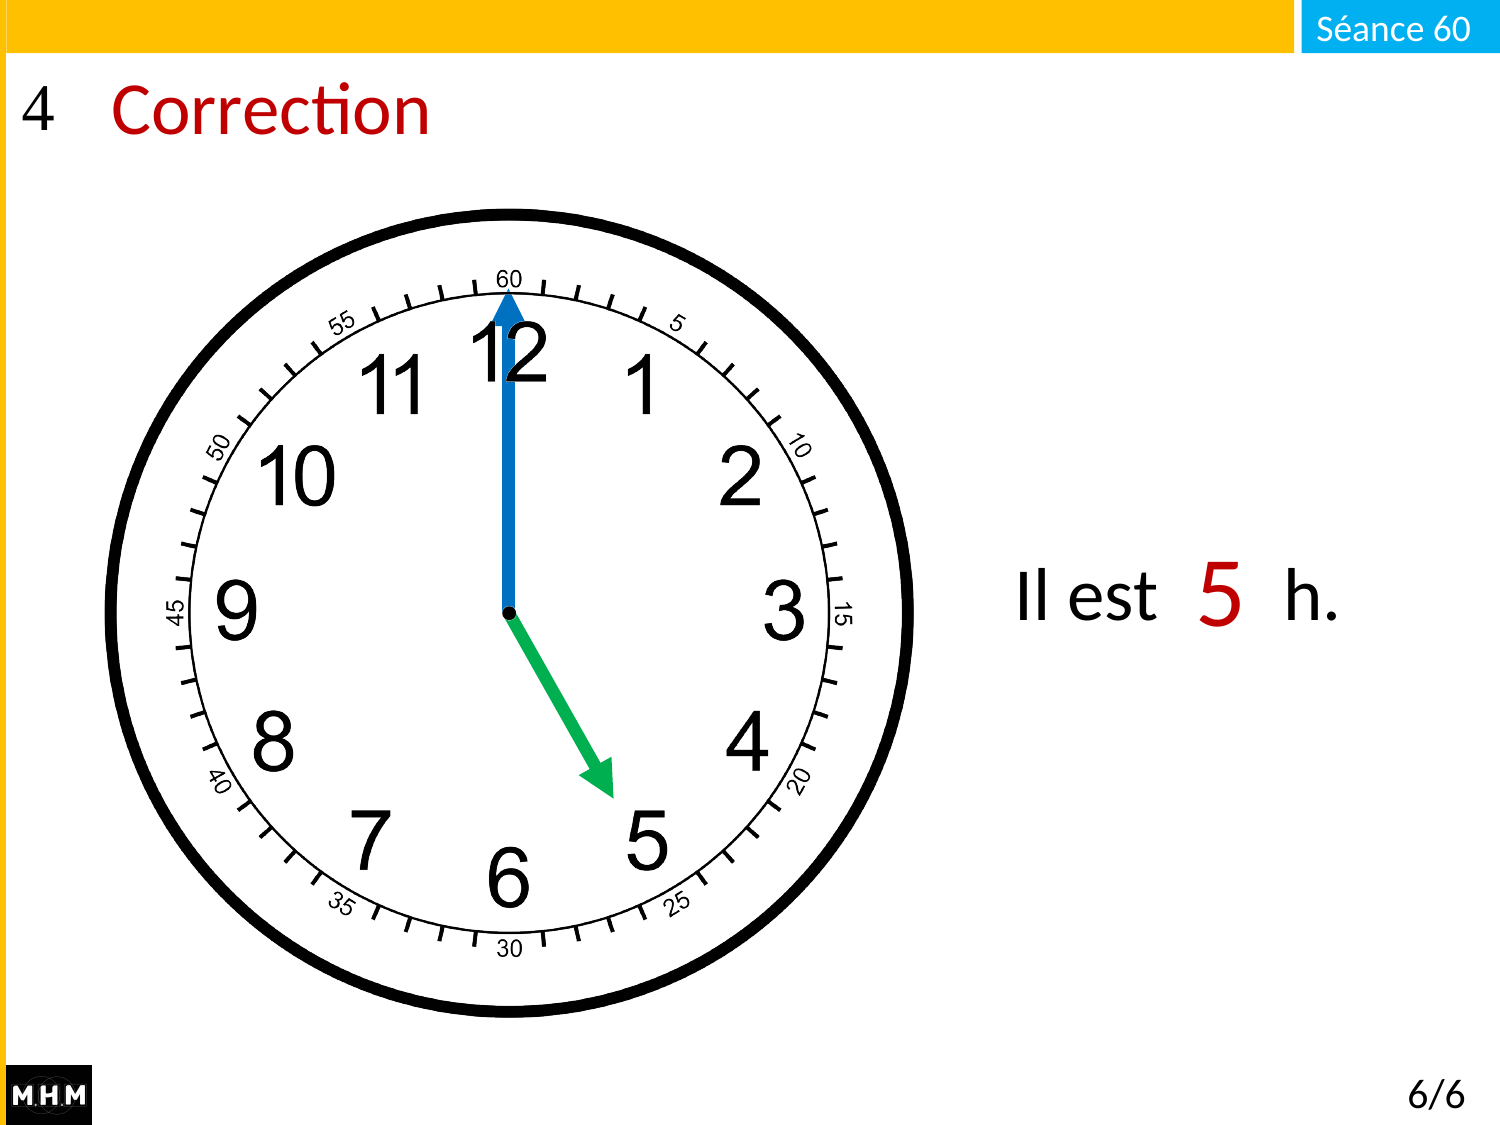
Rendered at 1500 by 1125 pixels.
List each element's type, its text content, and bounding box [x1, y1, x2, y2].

text_box Il est . . . h. [999, 546, 1391, 646]
title Correction [96, 60, 1391, 160]
picture [67, 187, 945, 1042]
picture [6, 1065, 92, 1125]
text_box 5 [1171, 545, 1270, 645]
list 6/6 [1373, 1064, 1500, 1125]
